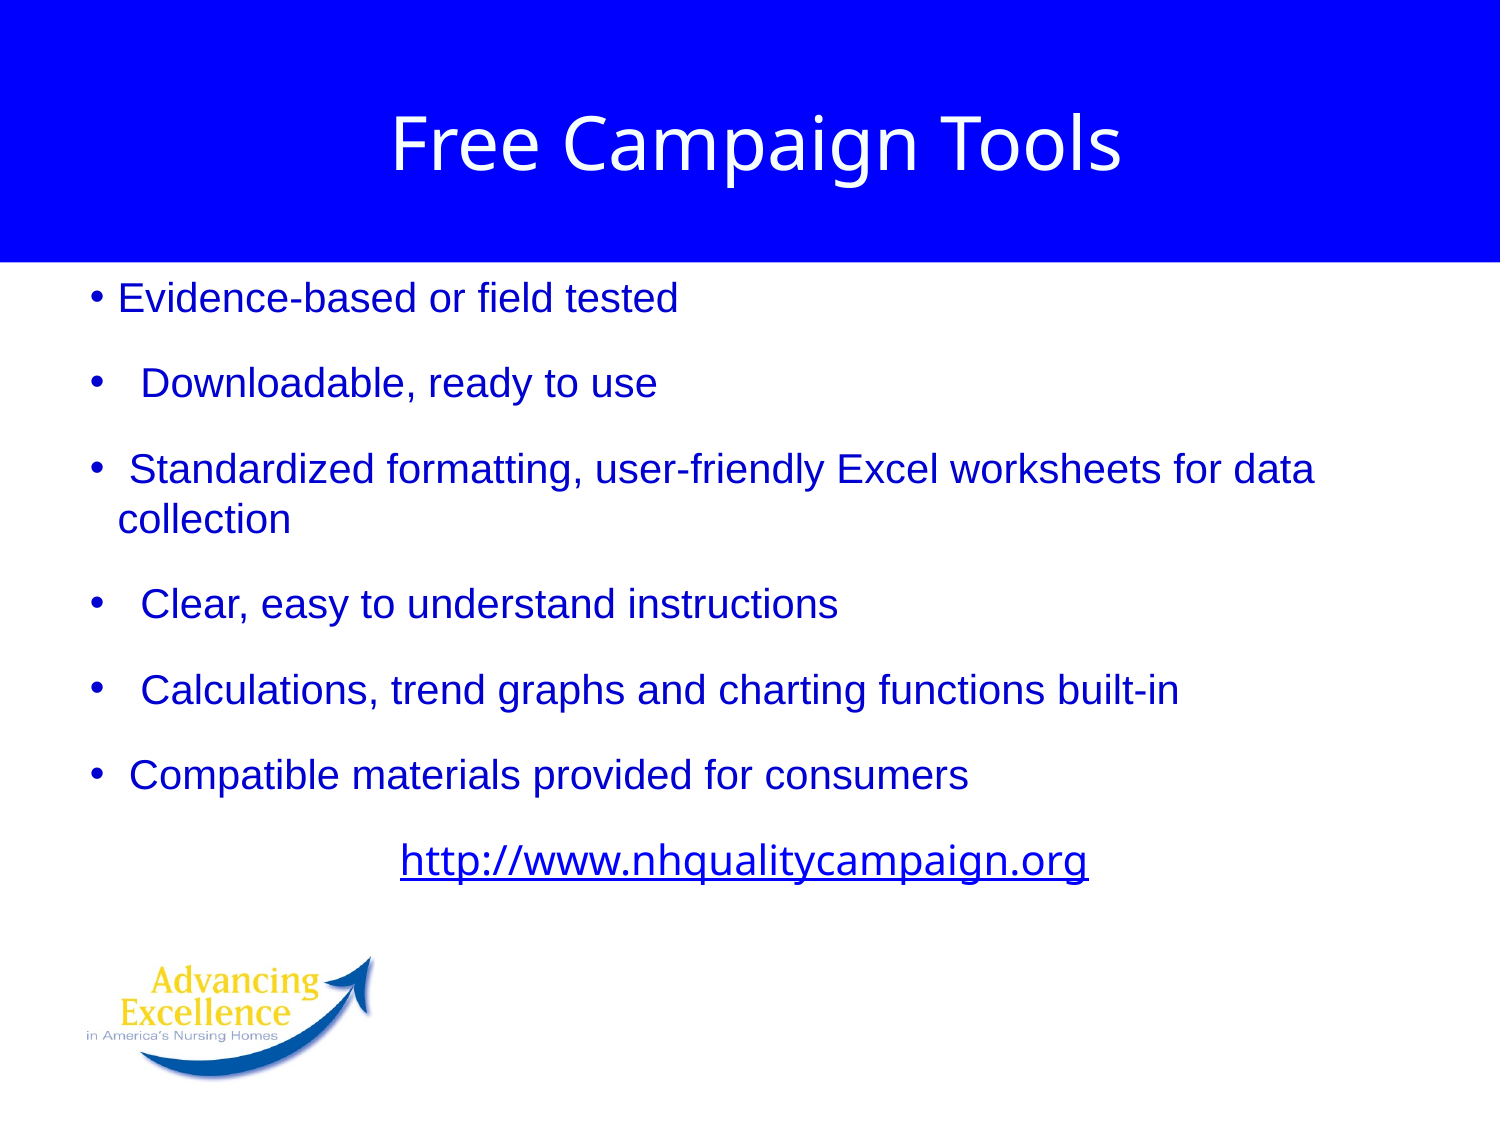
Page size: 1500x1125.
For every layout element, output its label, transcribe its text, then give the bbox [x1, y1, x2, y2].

picture [87, 954, 376, 1084]
list Evidence-based or field tested Downloadable, ready to use Standardized formatting, user-friendly Excel worksheets for data collection Clear, easy to understand instructions Calculations, trend graphs and charting functions built-in Compatible materials provided for consumers http://www.nhqualitycampaign.org [74, 262, 1426, 951]
title Free Campaign Tools [0, 0, 1500, 263]
